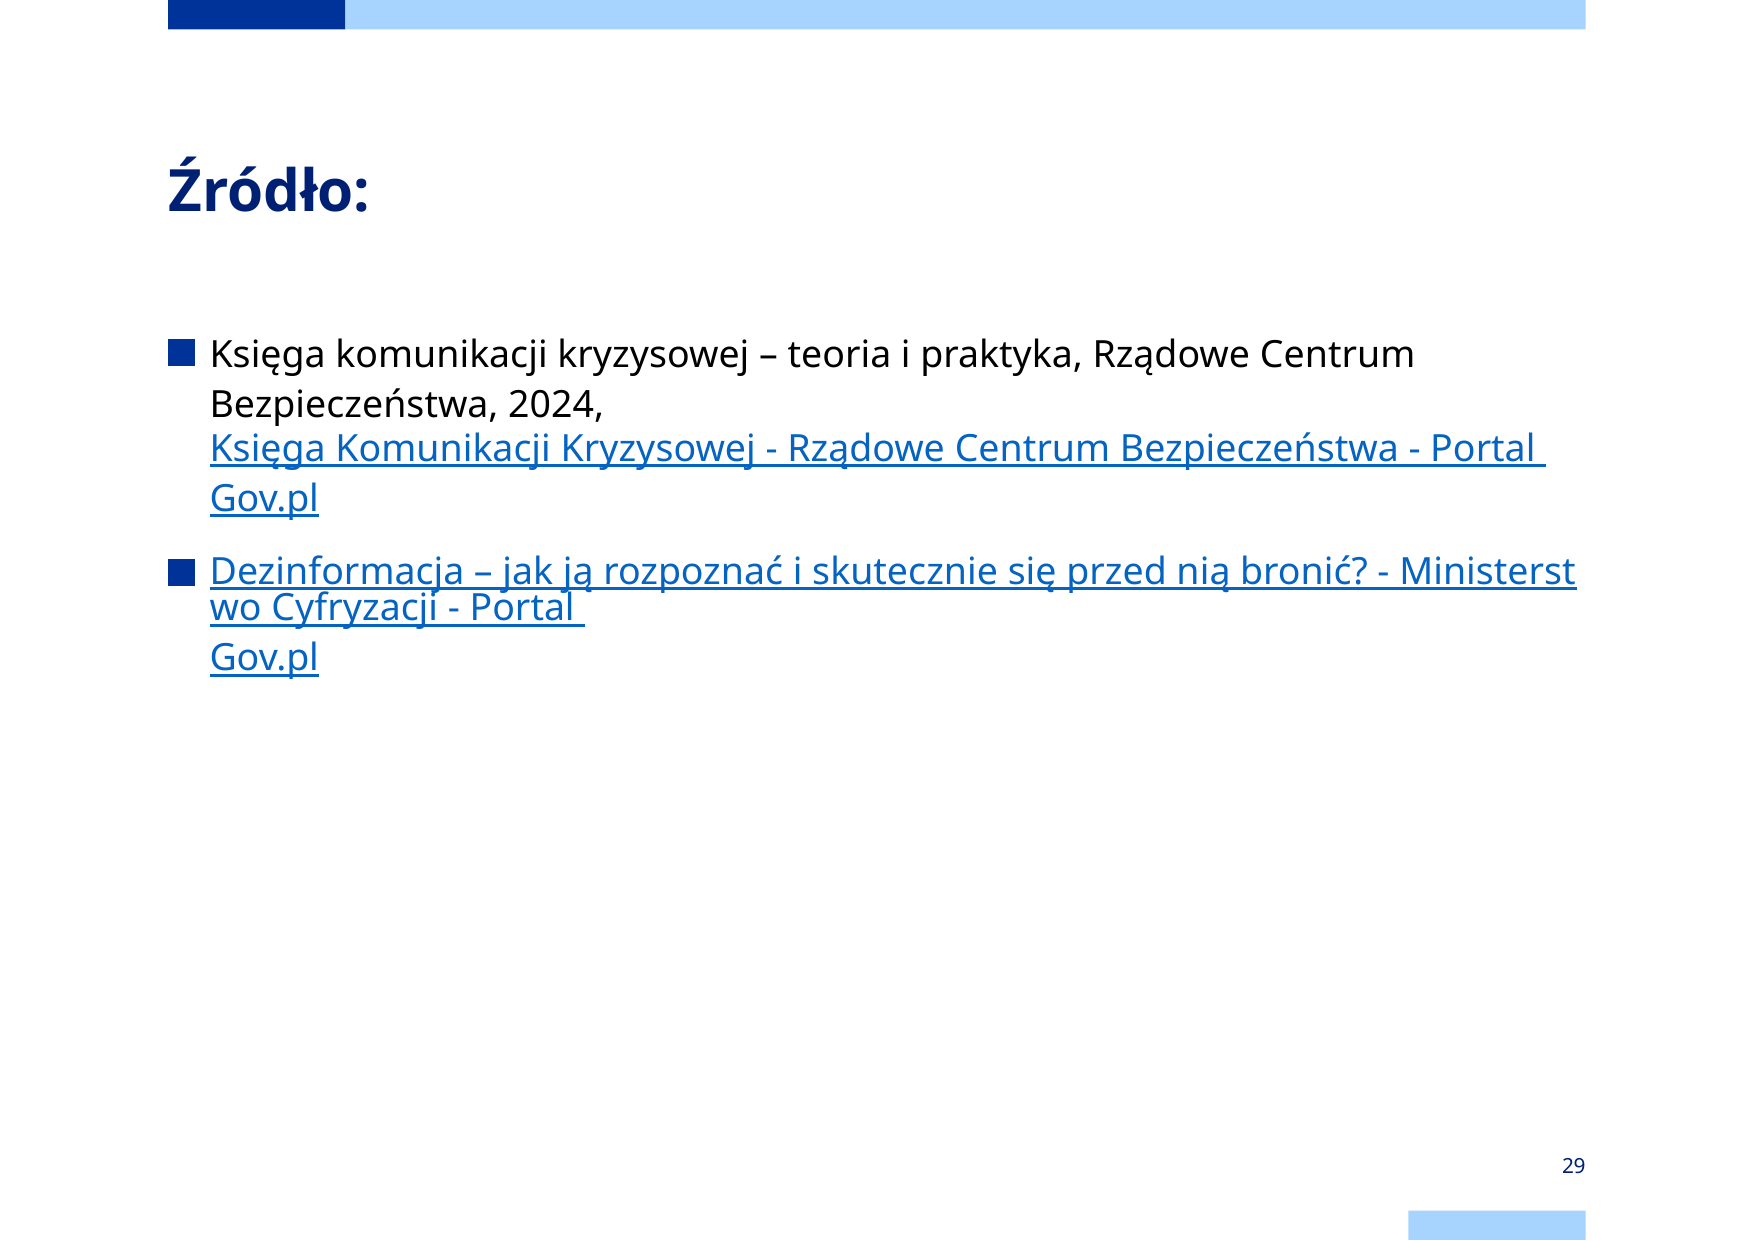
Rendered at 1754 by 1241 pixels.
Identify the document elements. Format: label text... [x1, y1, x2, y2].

picture [168, 339, 195, 366]
picture [168, 559, 195, 586]
list Księga komunikacji kryzysowej – teoria i praktyka, Rządowe Centrum Bezpieczeństwa, 2024, Księga Komunikacji Kryzysowej - Rządowe Centrum Bezpieczeństwa - Portal Gov.pl Dezinformacja – jak ją rozpoznać i skutecznie się przed nią bronić? - Ministerstwo Cyfryzacji - Portal Gov.pl [168, 324, 1586, 1093]
slide_number 29 [1408, 1151, 1586, 1182]
title Źródło: [168, 147, 1586, 324]
